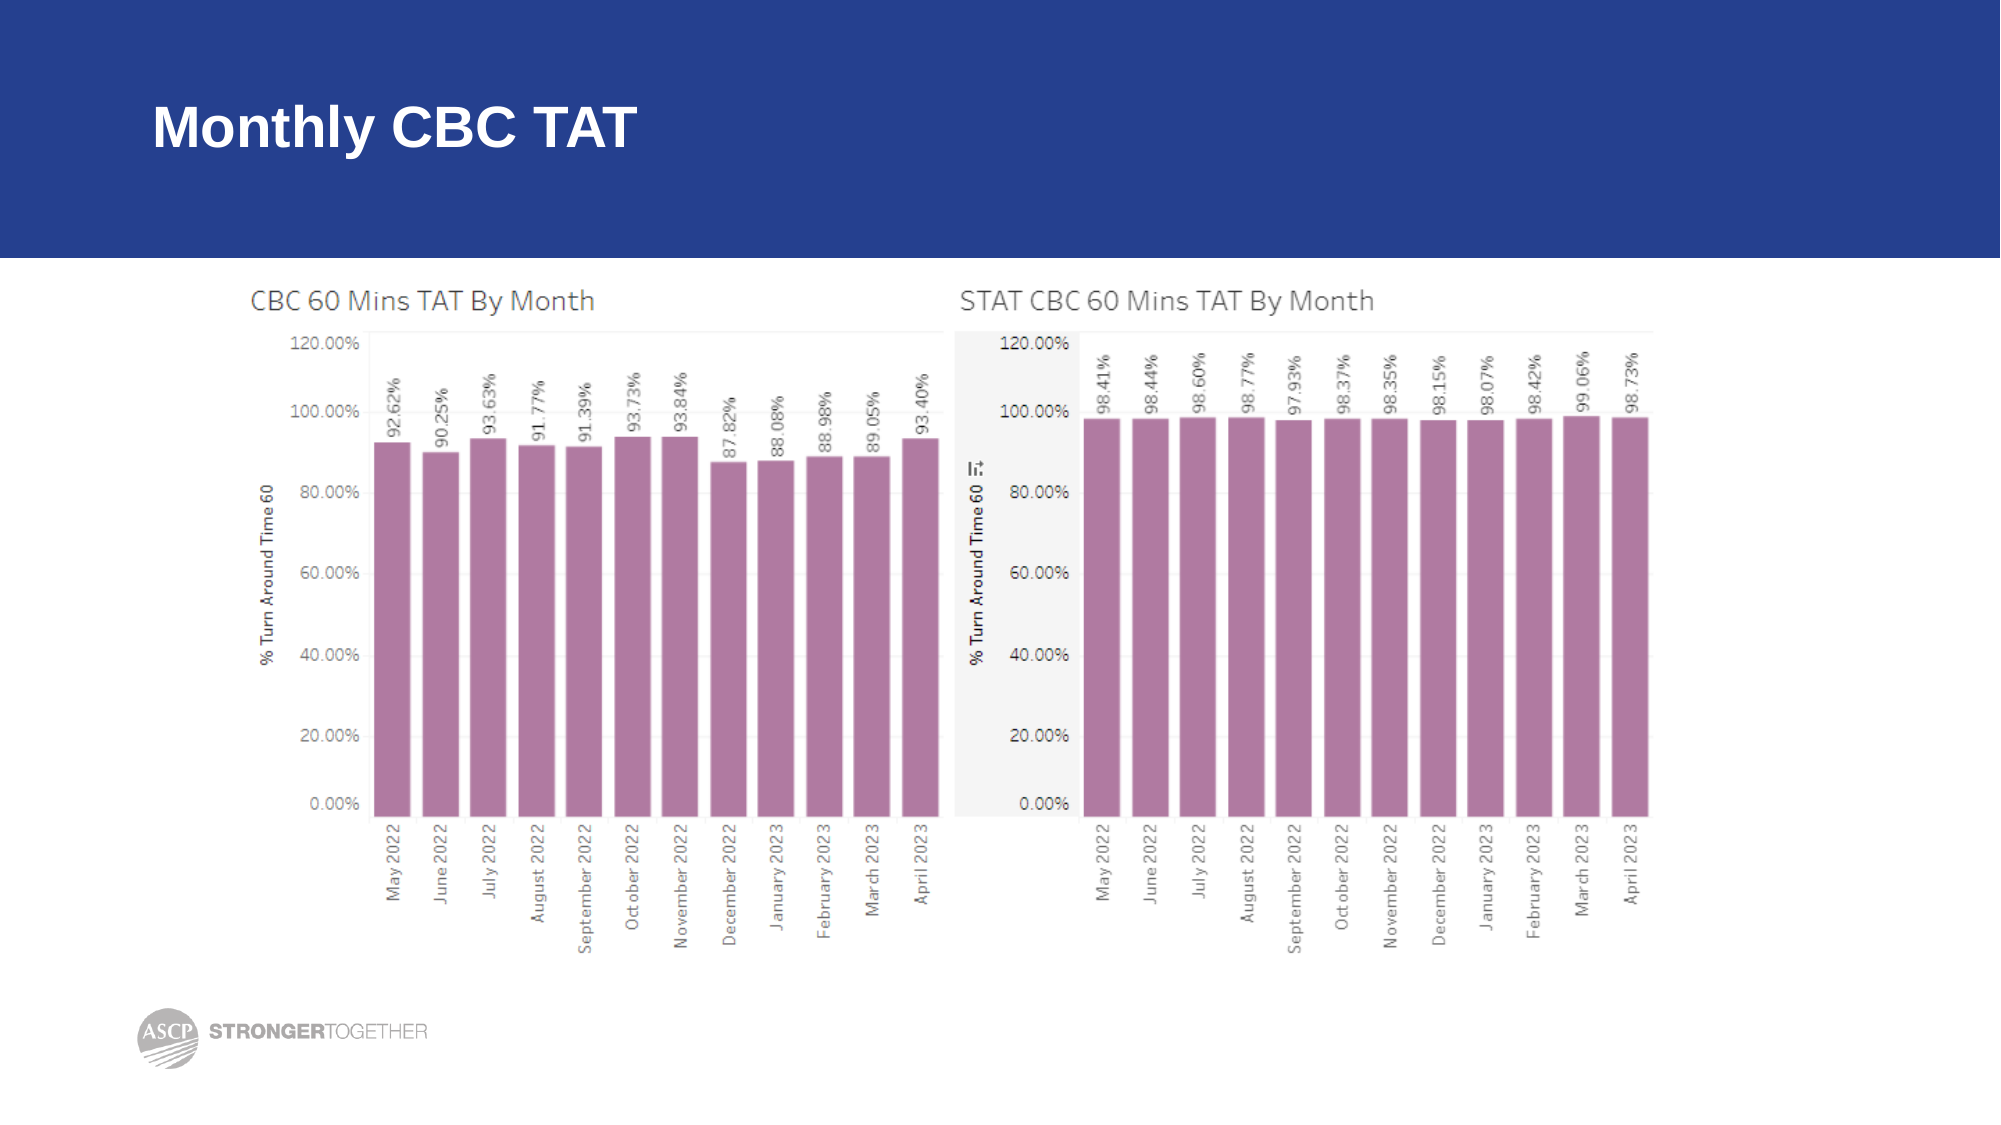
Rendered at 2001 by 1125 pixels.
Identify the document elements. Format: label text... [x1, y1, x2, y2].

title Monthly CBC TAT [137, 20, 1863, 238]
picture [137, 1008, 427, 1069]
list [240, 284, 1760, 974]
